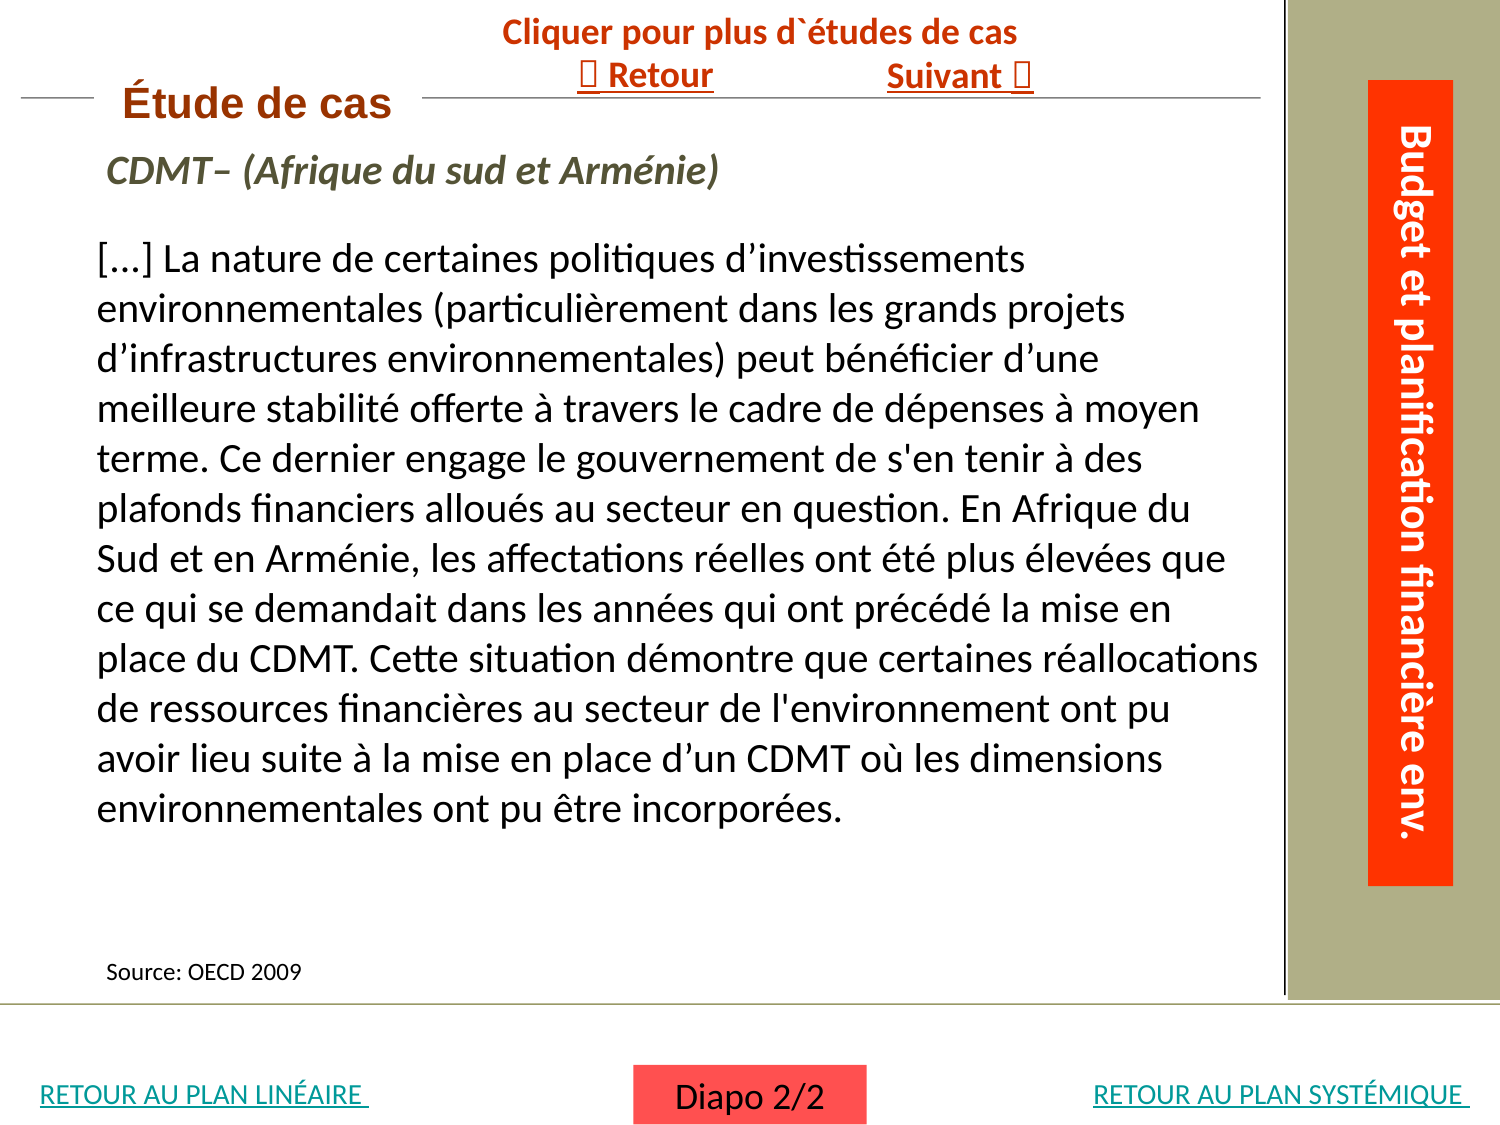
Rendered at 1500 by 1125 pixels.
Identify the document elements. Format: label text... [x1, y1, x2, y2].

text_box Source: OECD 2009 [91, 948, 384, 994]
text_box Cliquer pour plus d`études de cas [487, 0, 1062, 60]
text_box Budget et planification financière env. [1368, 80, 1454, 887]
text_box RETOUR AU PLAN LINÉAIRE [27, 1063, 623, 1122]
text_box Diapo 2/2 [633, 1064, 867, 1125]
text_box Suivant  [819, 43, 1049, 103]
text_box RETOUR AU PLAN SYSTÉMIQUE [819, 1063, 1482, 1122]
text_box [1287, 0, 1500, 1000]
text_box CDMT– (Afrique du sud et Arménie) [91, 135, 1273, 201]
text_box Étude de cas [94, 58, 421, 141]
text_box [...] La nature de certaines politiques d’investissements environnementales (particulièrement dans les grands projets d’infrastructures environnementales) peut bénéficier d’une meilleure stabilité offerte à travers le cadre de dépenses à moyen terme. Ce dernier engage le gouvernement de s'en tenir à des plafonds financiers alloués au secteur en question. En Afrique du Sud et en Arménie, les affectations réelles ont été plus élevées que ce qui se demandait dans les années qui ont précédé la mise en place du CDMT. Cette situation démontre que certaines réallocations de ressources financières au secteur de l'environnement ont pu avoir lieu suite à la mise en place d’un CDMT où les dimensions environnementales ont pu être incorporées. [81, 178, 1276, 838]
text_box  Retour [562, 42, 786, 103]
